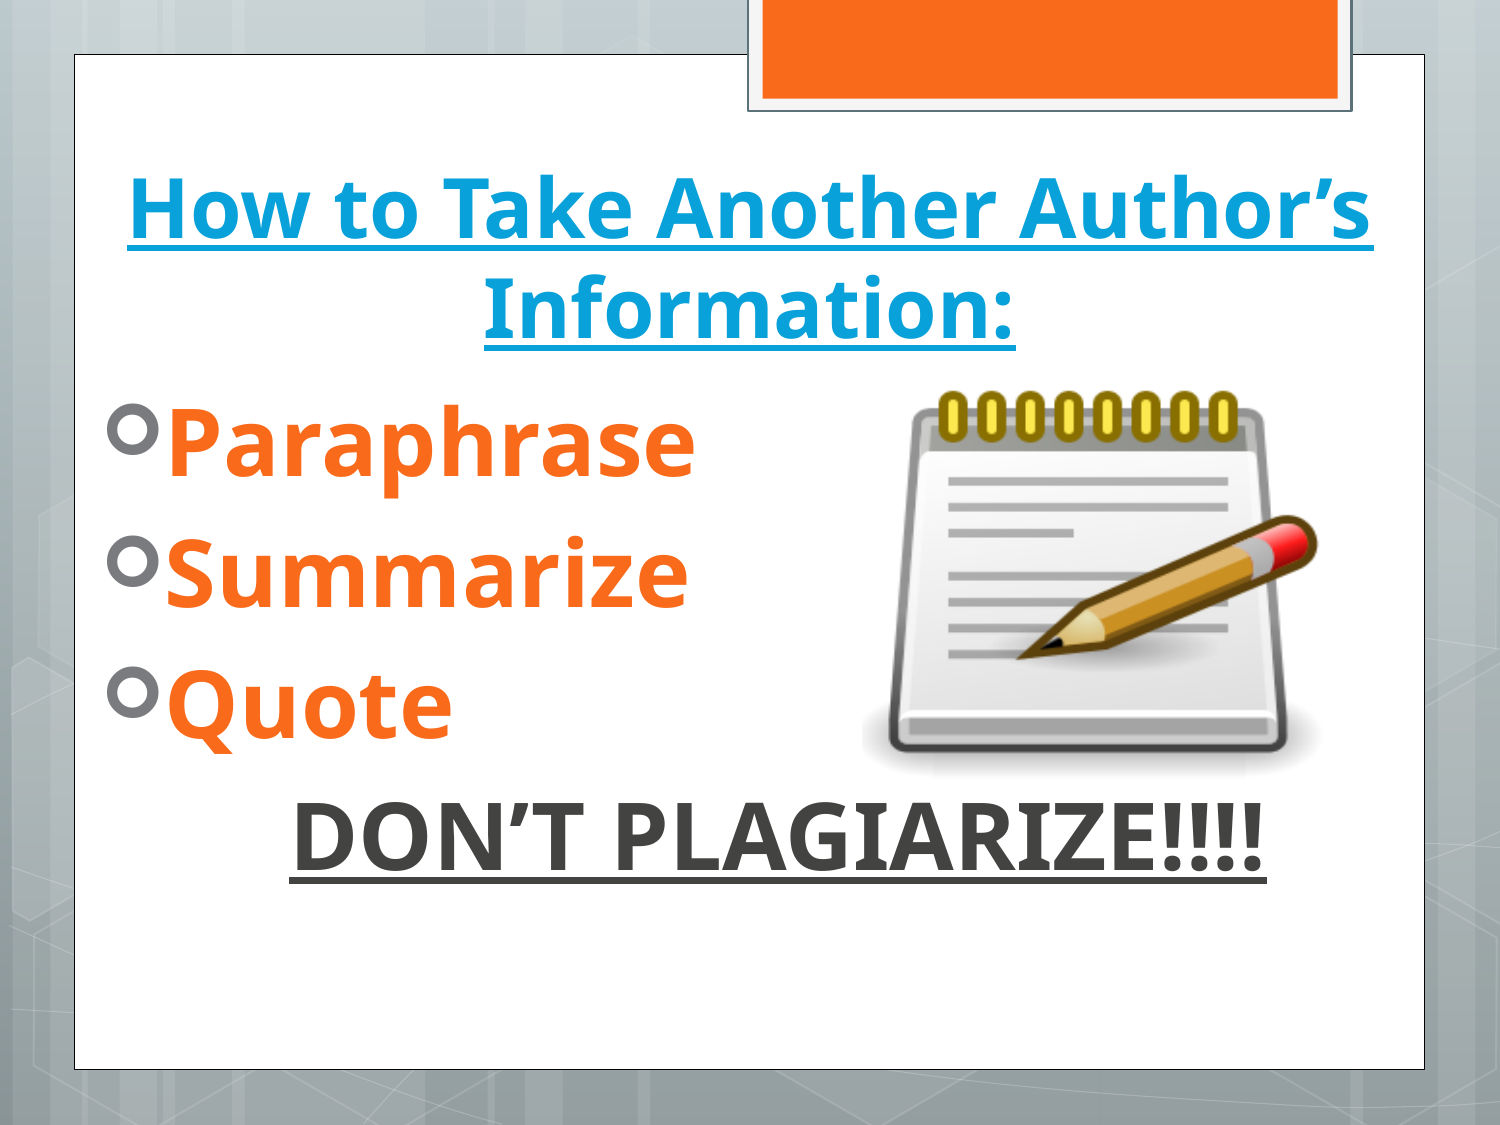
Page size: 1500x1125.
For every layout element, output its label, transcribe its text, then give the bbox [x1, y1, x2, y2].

picture [862, 374, 1326, 788]
title How to Take Another Author’s Information: [75, 0, 1425, 363]
list Paraphrase Summarize Quote DON’T PLAGIARIZE!!!! [75, 375, 1425, 938]
